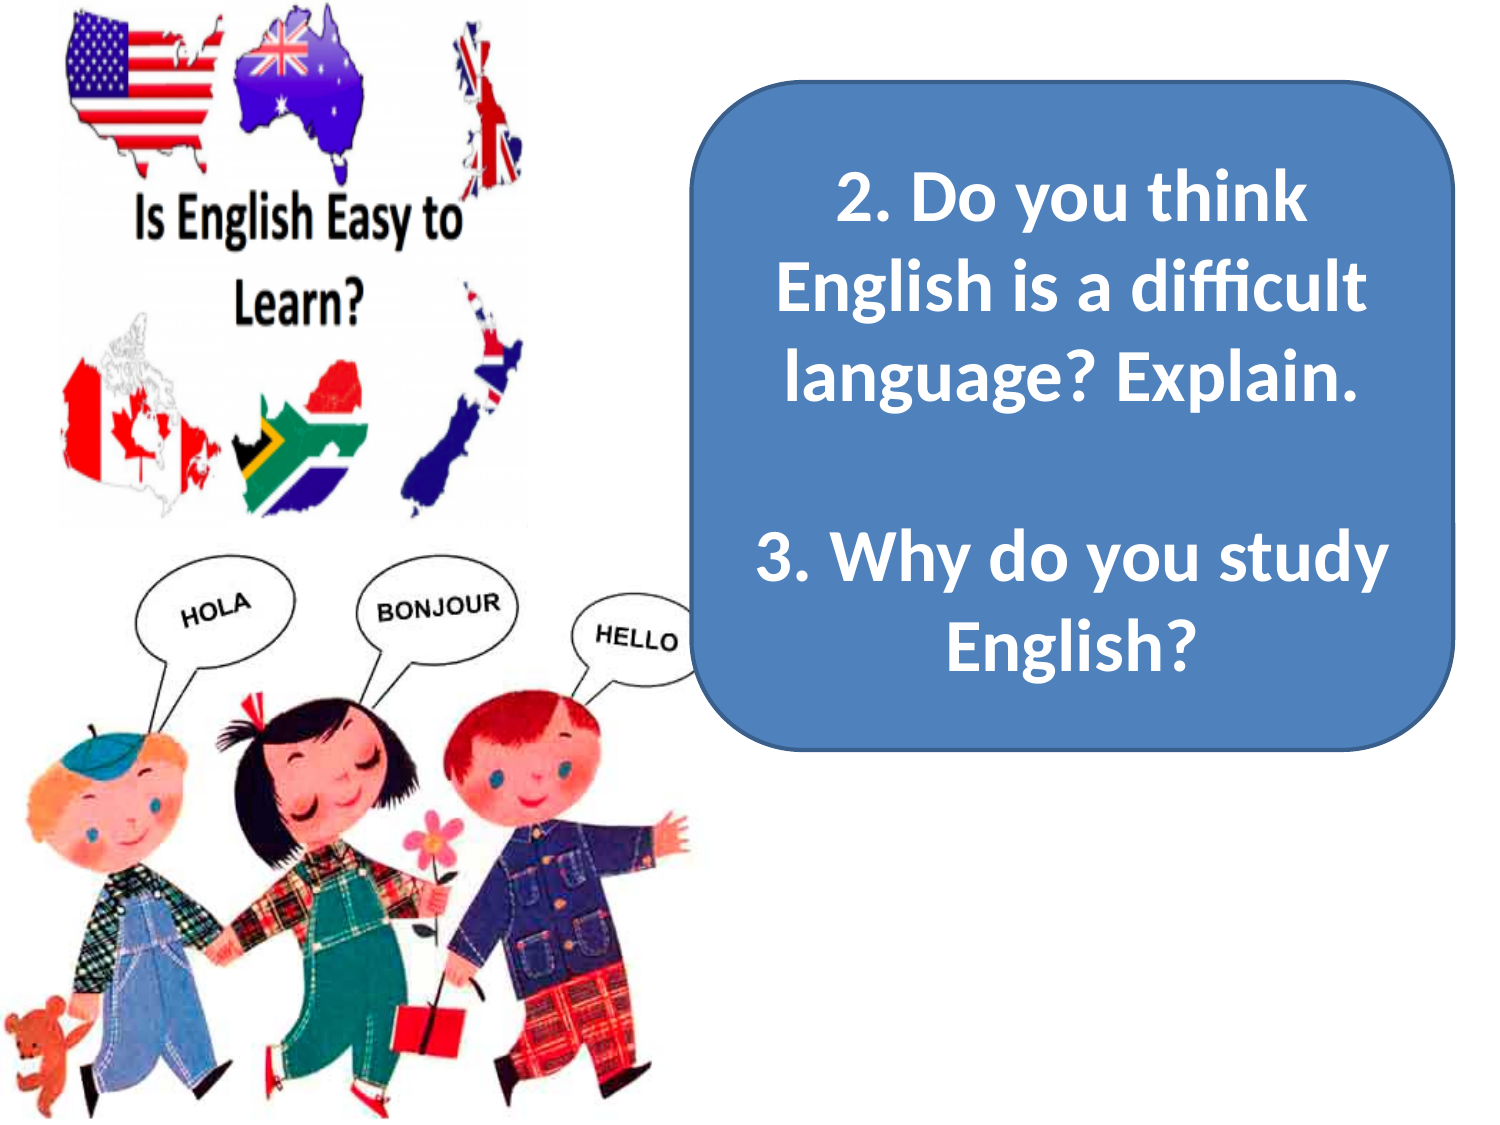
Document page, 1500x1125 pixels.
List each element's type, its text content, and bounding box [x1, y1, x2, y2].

picture [58, 0, 528, 528]
text_box 2. Do you think English is a difficult language? Explain. 3. Why do you study English? [689, 79, 1456, 753]
picture [0, 543, 716, 1125]
